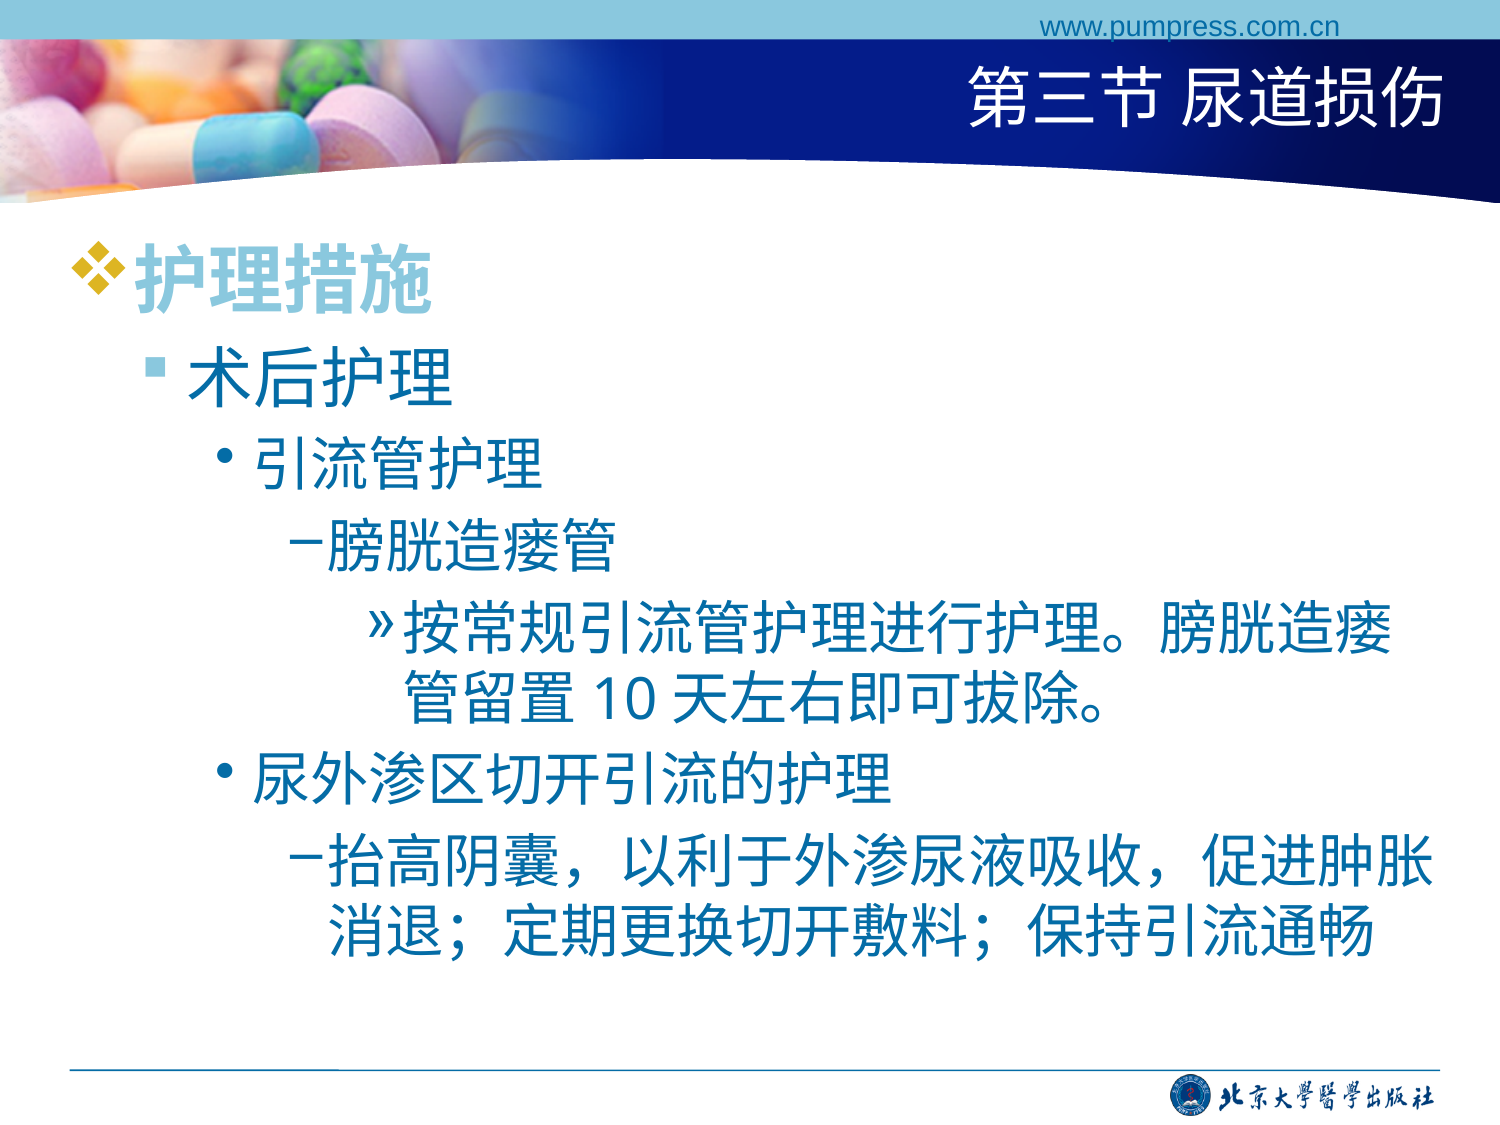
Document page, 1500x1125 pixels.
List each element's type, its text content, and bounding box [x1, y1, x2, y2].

slide_number www.pumpress.com.cn [1025, 0, 1463, 38]
picture [1170, 1074, 1436, 1118]
list 护理措施 术后护理 引流管护理 膀胱造瘘管 按常规引流管护理进行护理。膀胱造瘘管留置10天左右即可拔除。 尿外渗区切开引流的护理 抬高阴囊，以利于外渗尿液吸收，促进肿胀消退；定期更换切开敷料；保持引流通畅 [49, 224, 1463, 1026]
title 第三节 尿道损伤 [137, 49, 1463, 143]
picture [0, 40, 1500, 203]
